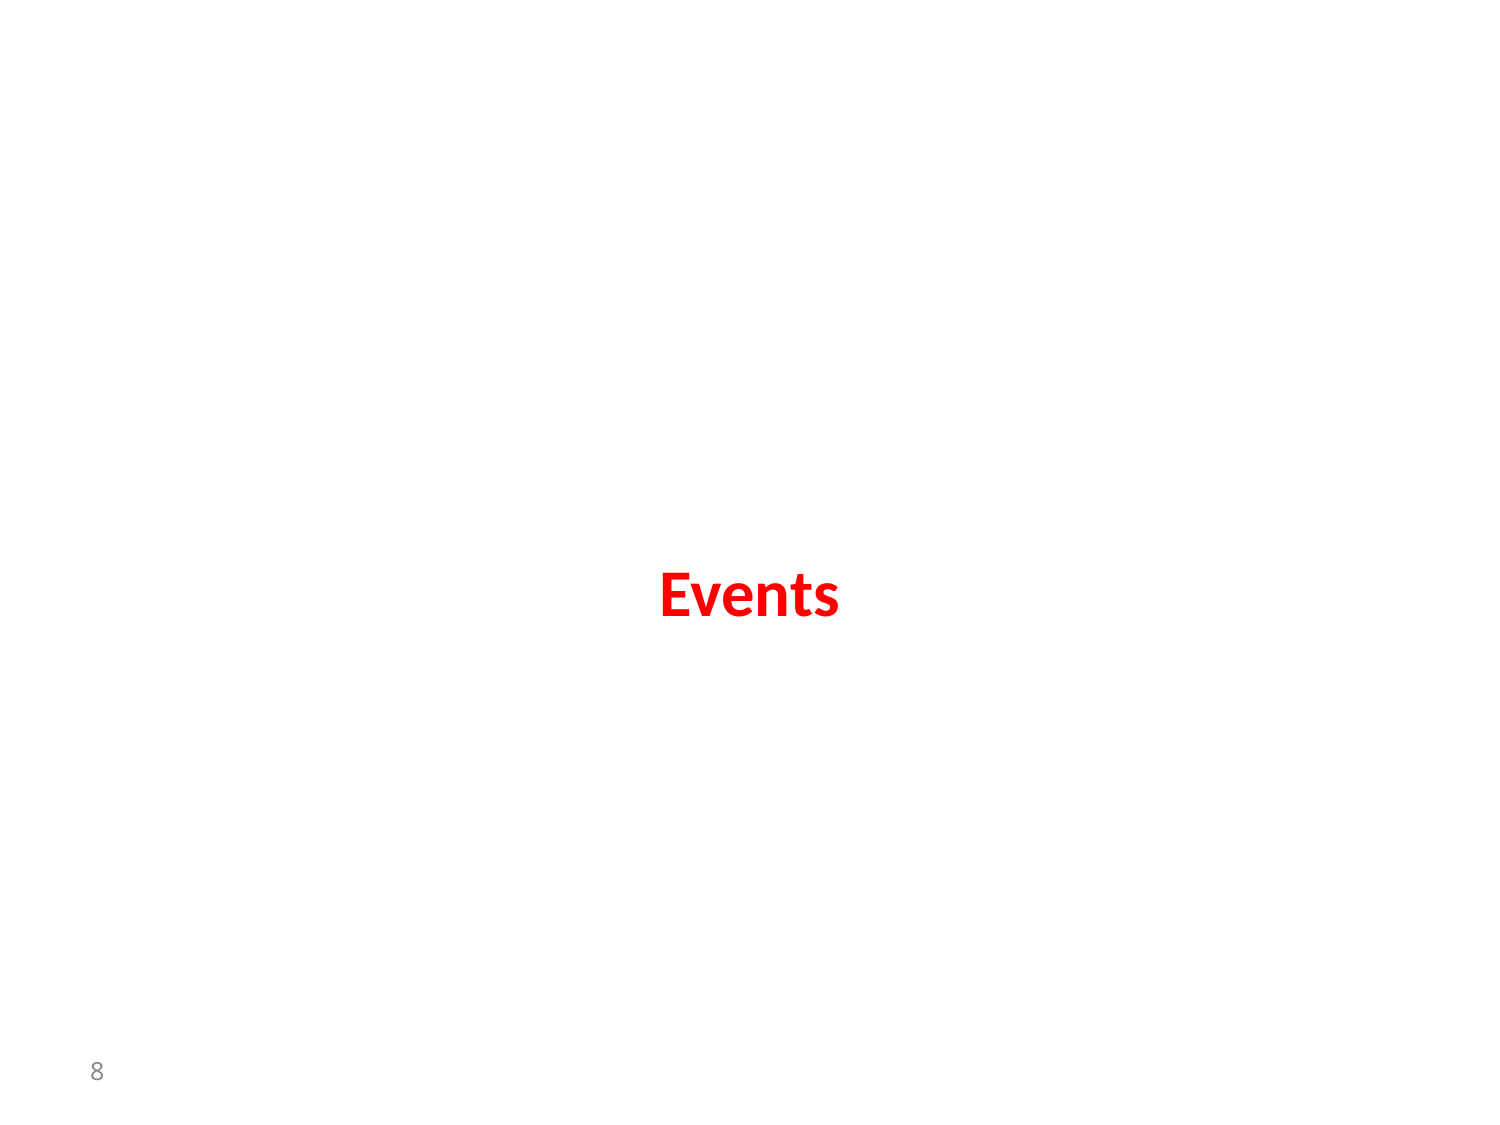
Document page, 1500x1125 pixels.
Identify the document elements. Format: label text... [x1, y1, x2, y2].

slide_number 8 [75, 1042, 425, 1103]
list Events [75, 262, 1425, 1005]
